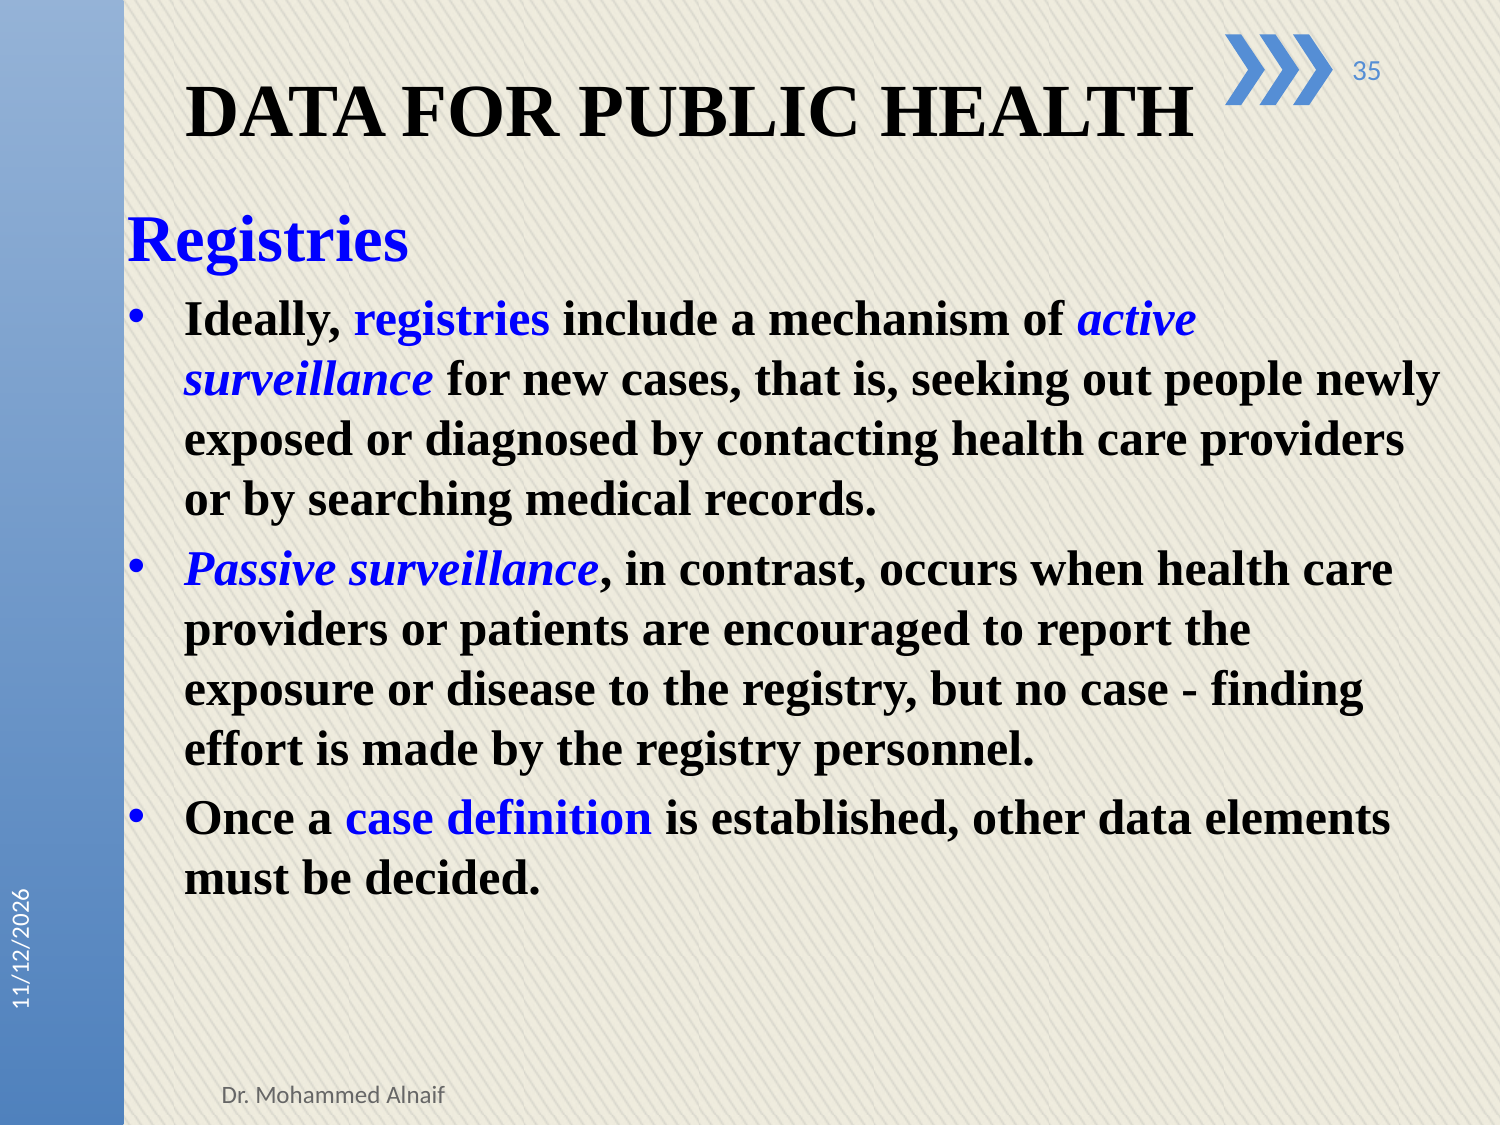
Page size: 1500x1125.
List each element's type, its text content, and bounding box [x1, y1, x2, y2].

slide_number 35 [1337, 38, 1466, 99]
title DATA FOR PUBLIC HEALTH [125, 37, 1226, 159]
footer Dr. Mohammed Alnaif [206, 1074, 1382, 1113]
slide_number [0, 594, 38, 1026]
subtitle Registries Ideally, registries include a mechanism of active surveillance for new cases, that is, seeking out people newly exposed or diagnosed by contacting health care providers or by searching medical records. Passive surveillance, in contrast, occurs when health care providers or patients are encouraged to report the exposure or disease to the registry, but no case - finding effort is made by the registry personnel. Once a case definition is established, other data elements must be decided. [112, 187, 1463, 1038]
